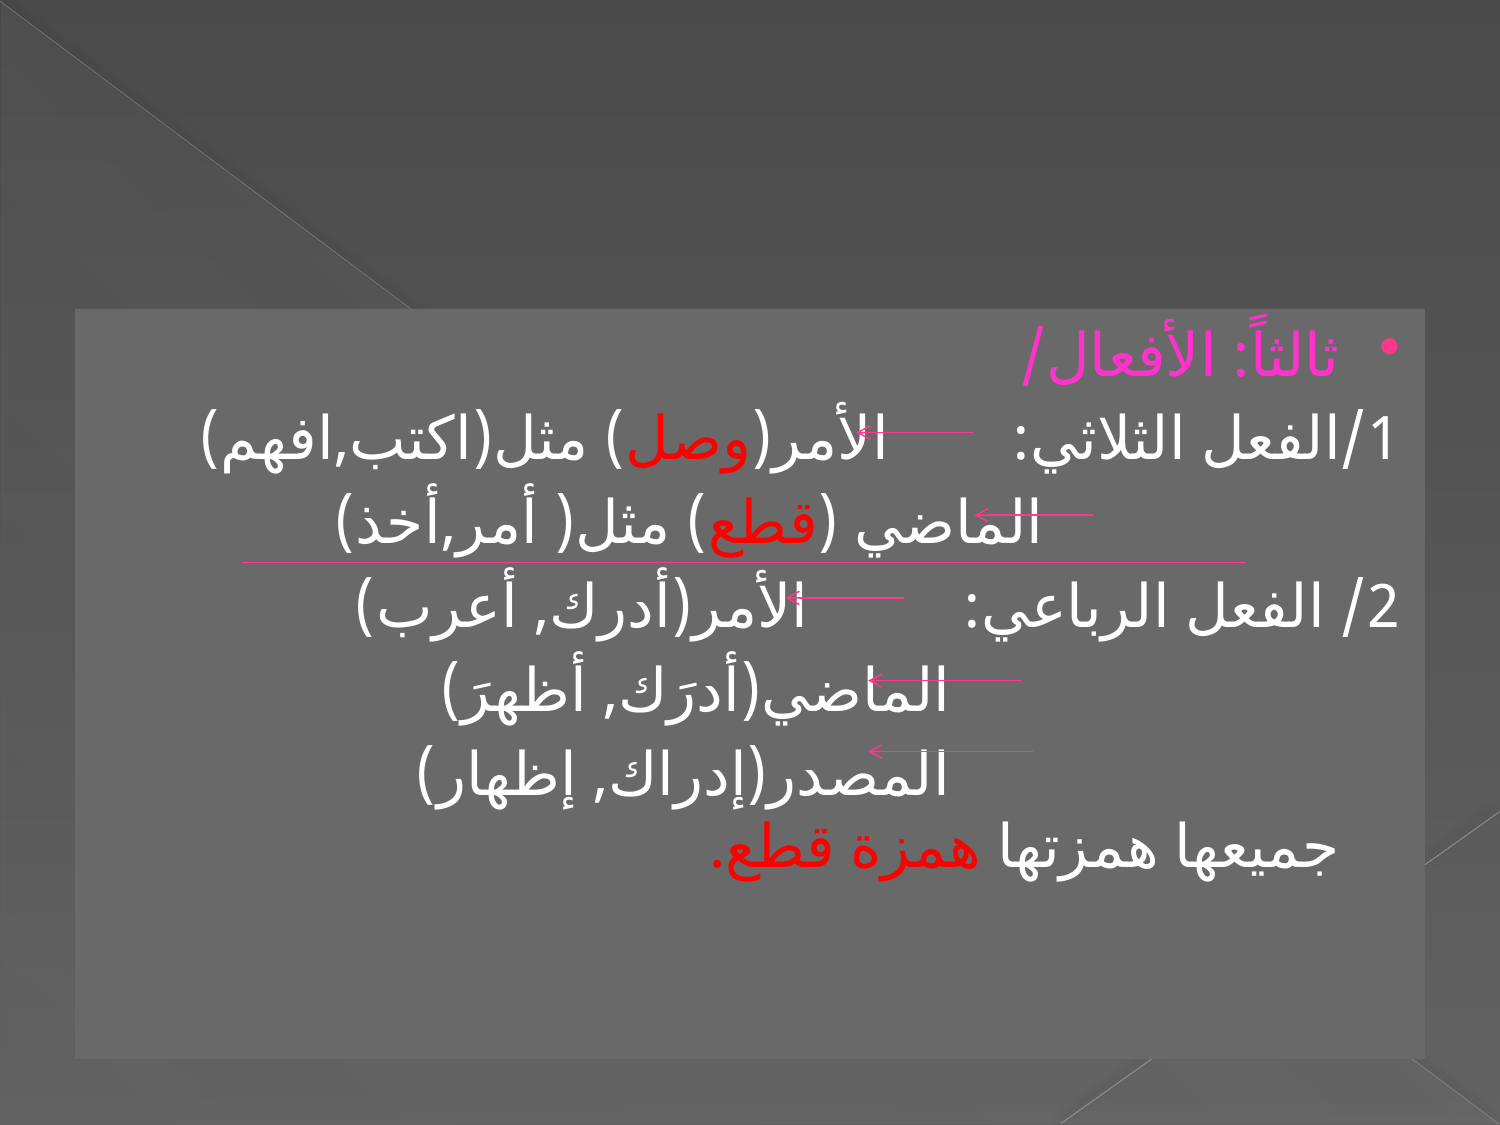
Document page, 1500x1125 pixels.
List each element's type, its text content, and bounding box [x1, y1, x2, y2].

list ثالثاً: الأفعال/ 1/الفعل الثلاثي: الأمر(وصل) مثل(اكتب,افهم) الماضي (قطع) مثل( أمر,أخذ) 2/ الفعل الرباعي: الأمر(أدرك, أعرب) الماضي(أدرَك, أظهرَ) المصدر(إدراك, إظهار) جميعها همزتها همزة قطع. [75, 308, 1425, 1059]
